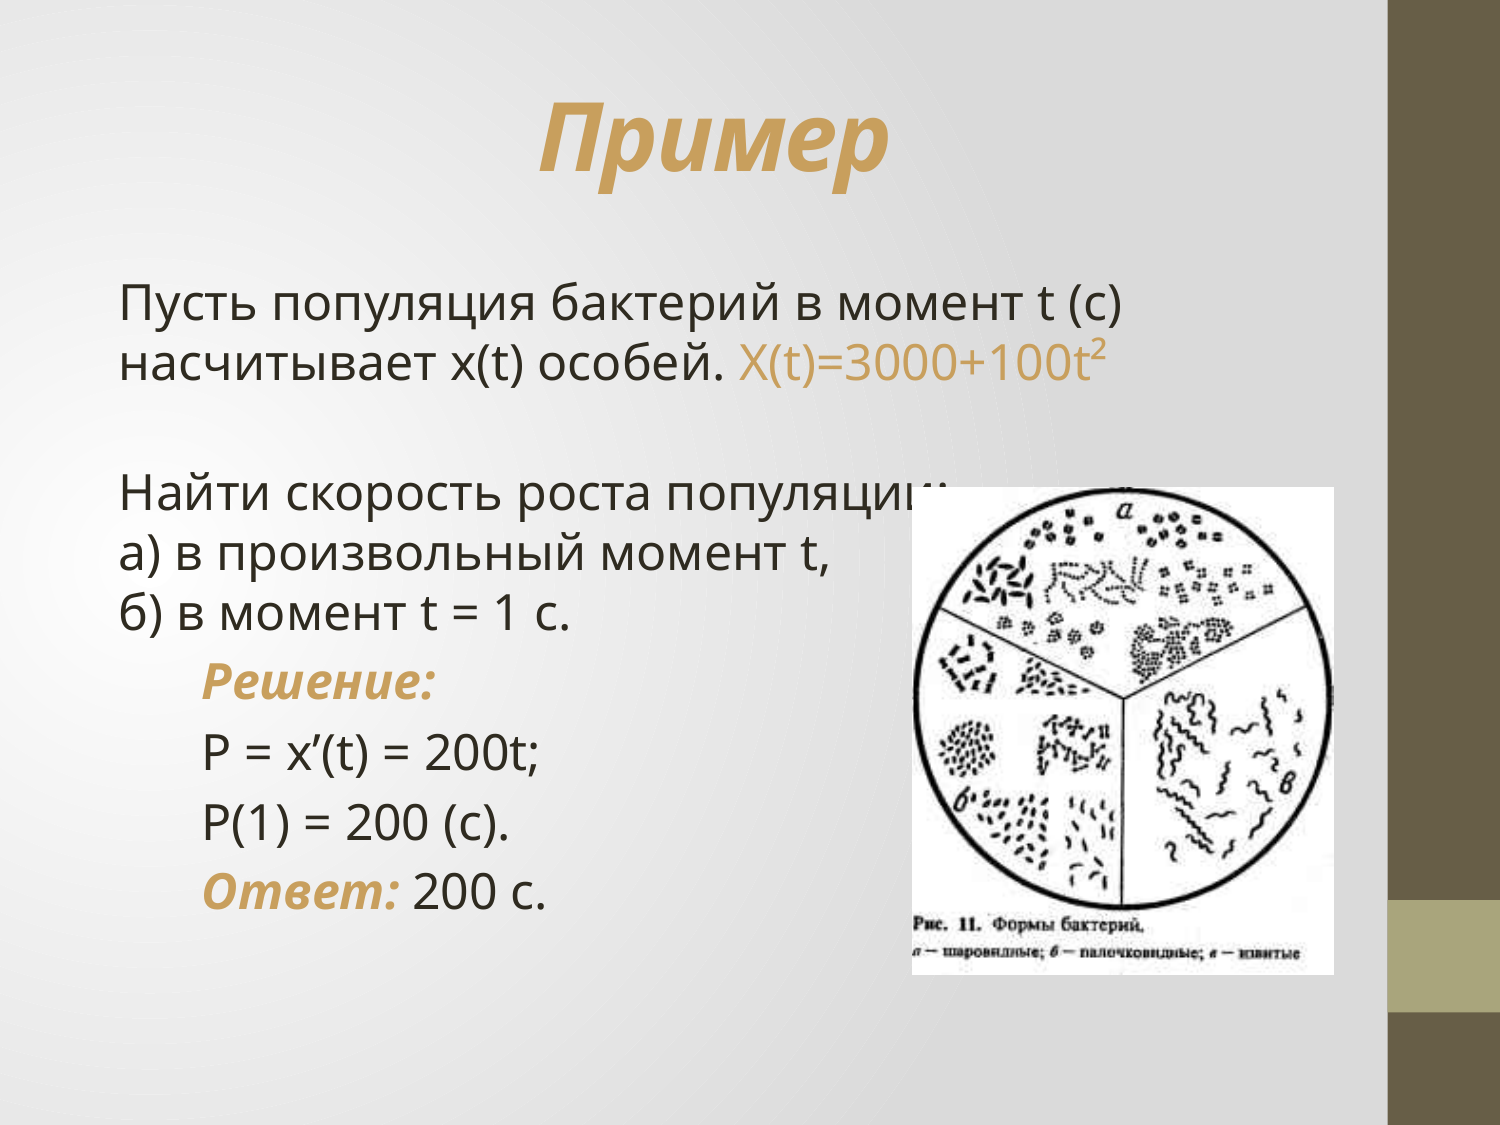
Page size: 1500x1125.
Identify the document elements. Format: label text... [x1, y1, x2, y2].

picture [911, 486, 1335, 976]
list Пусть популяция бактерий в момент t (с) насчитывает x(t) особей. X(t)=3000+100t² Найти скорость роста популяции: а) в произвольный момент t, б) в момент t = 1 c. Решение: P = x’(t) = 200t; P(1) = 200 (с). Ответ: 200 с. [75, 262, 1325, 1050]
title Пример [50, 24, 1403, 241]
